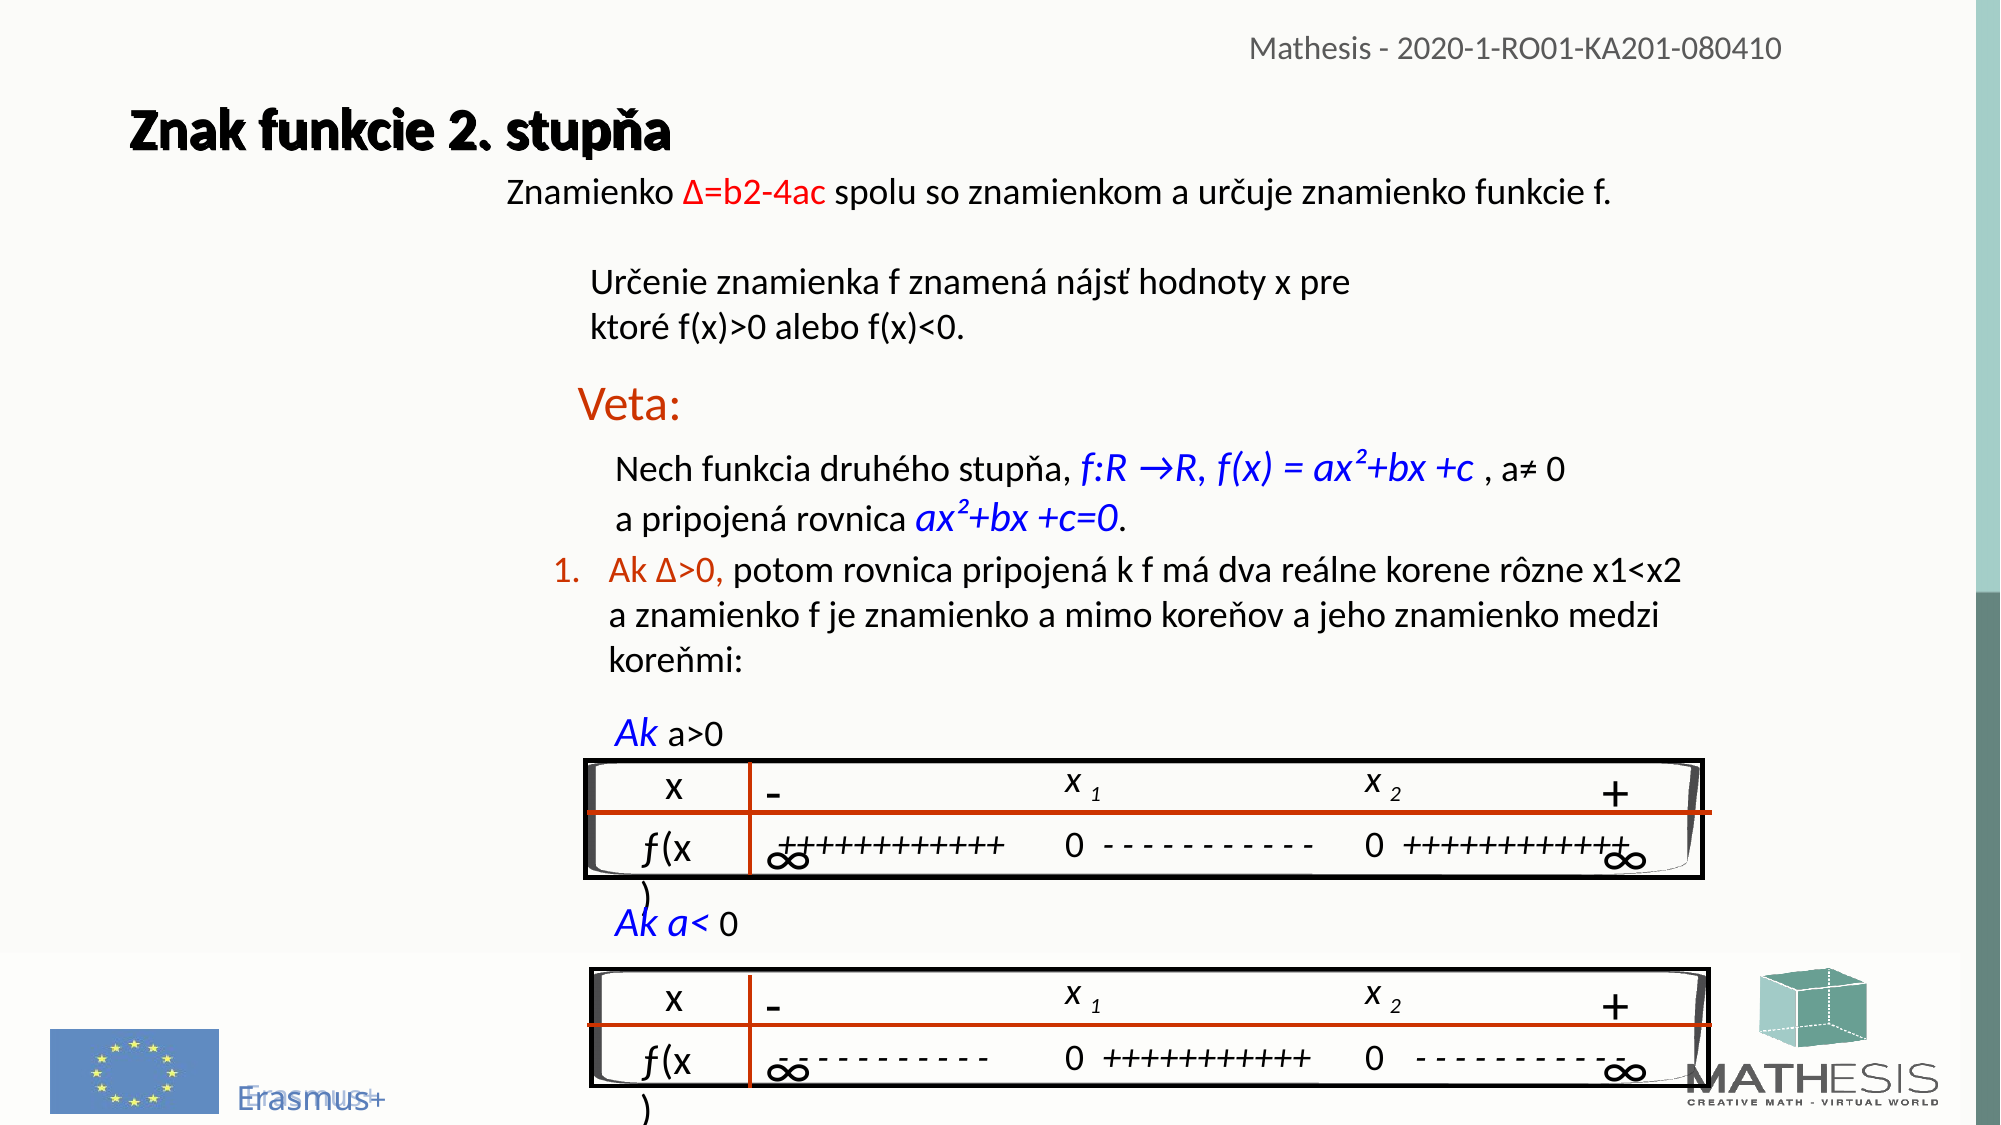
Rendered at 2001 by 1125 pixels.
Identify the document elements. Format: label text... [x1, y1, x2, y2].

text_box x [650, 962, 700, 969]
picture [751, 813, 1701, 876]
text_box x 2 [1350, 750, 1436, 760]
picture [751, 762, 1701, 812]
text_box Veta: [562, 362, 832, 438]
picture [593, 971, 1707, 1024]
text_box +∞ [1587, 749, 1683, 760]
picture [593, 1026, 749, 1085]
picture [587, 813, 749, 876]
text_box Znamienko Δ=b2-4ac spolu so znamienkom a určuje znamienko funkcie f. [491, 137, 1862, 243]
text_box x 2 [1350, 962, 1436, 969]
text_box +∞ [1587, 962, 1683, 969]
text_box Nech funkcia druhého stupňa, f:R →R, f(x) = ax²+bx +c , a≠ 0 a pripojená rovnica ax²+bx +c=0. [600, 437, 1715, 543]
text_box Určenie znamienka f znamená nájsť hodnoty x pre ktoré f(x)>0 alebo f(x)<0. [575, 249, 1750, 356]
text_box Δ>0 [1664, 928, 1961, 1125]
text_box Δ>0 [1976, 0, 2000, 1125]
text_box Ak a< 0 [599, 887, 863, 953]
text_box Ak a>0 [599, 697, 852, 760]
picture [587, 762, 749, 812]
text_box x 1 [1050, 962, 1136, 969]
text_box Znak funkcie 2. stupňa [114, 69, 1186, 180]
text_box Ak Δ>0, potom rovnica pripojená k f má dva reálne korene rôzne x1<x2 a znamienko f je znamienko a mimo koreňov a jeho znamienko medzi koreňmi: [537, 537, 1709, 688]
text_box Δ>0 [50, 1029, 219, 1114]
text_box x 1 [1050, 750, 1136, 760]
picture [751, 1026, 1707, 1085]
text_box -∞ [749, 962, 834, 969]
